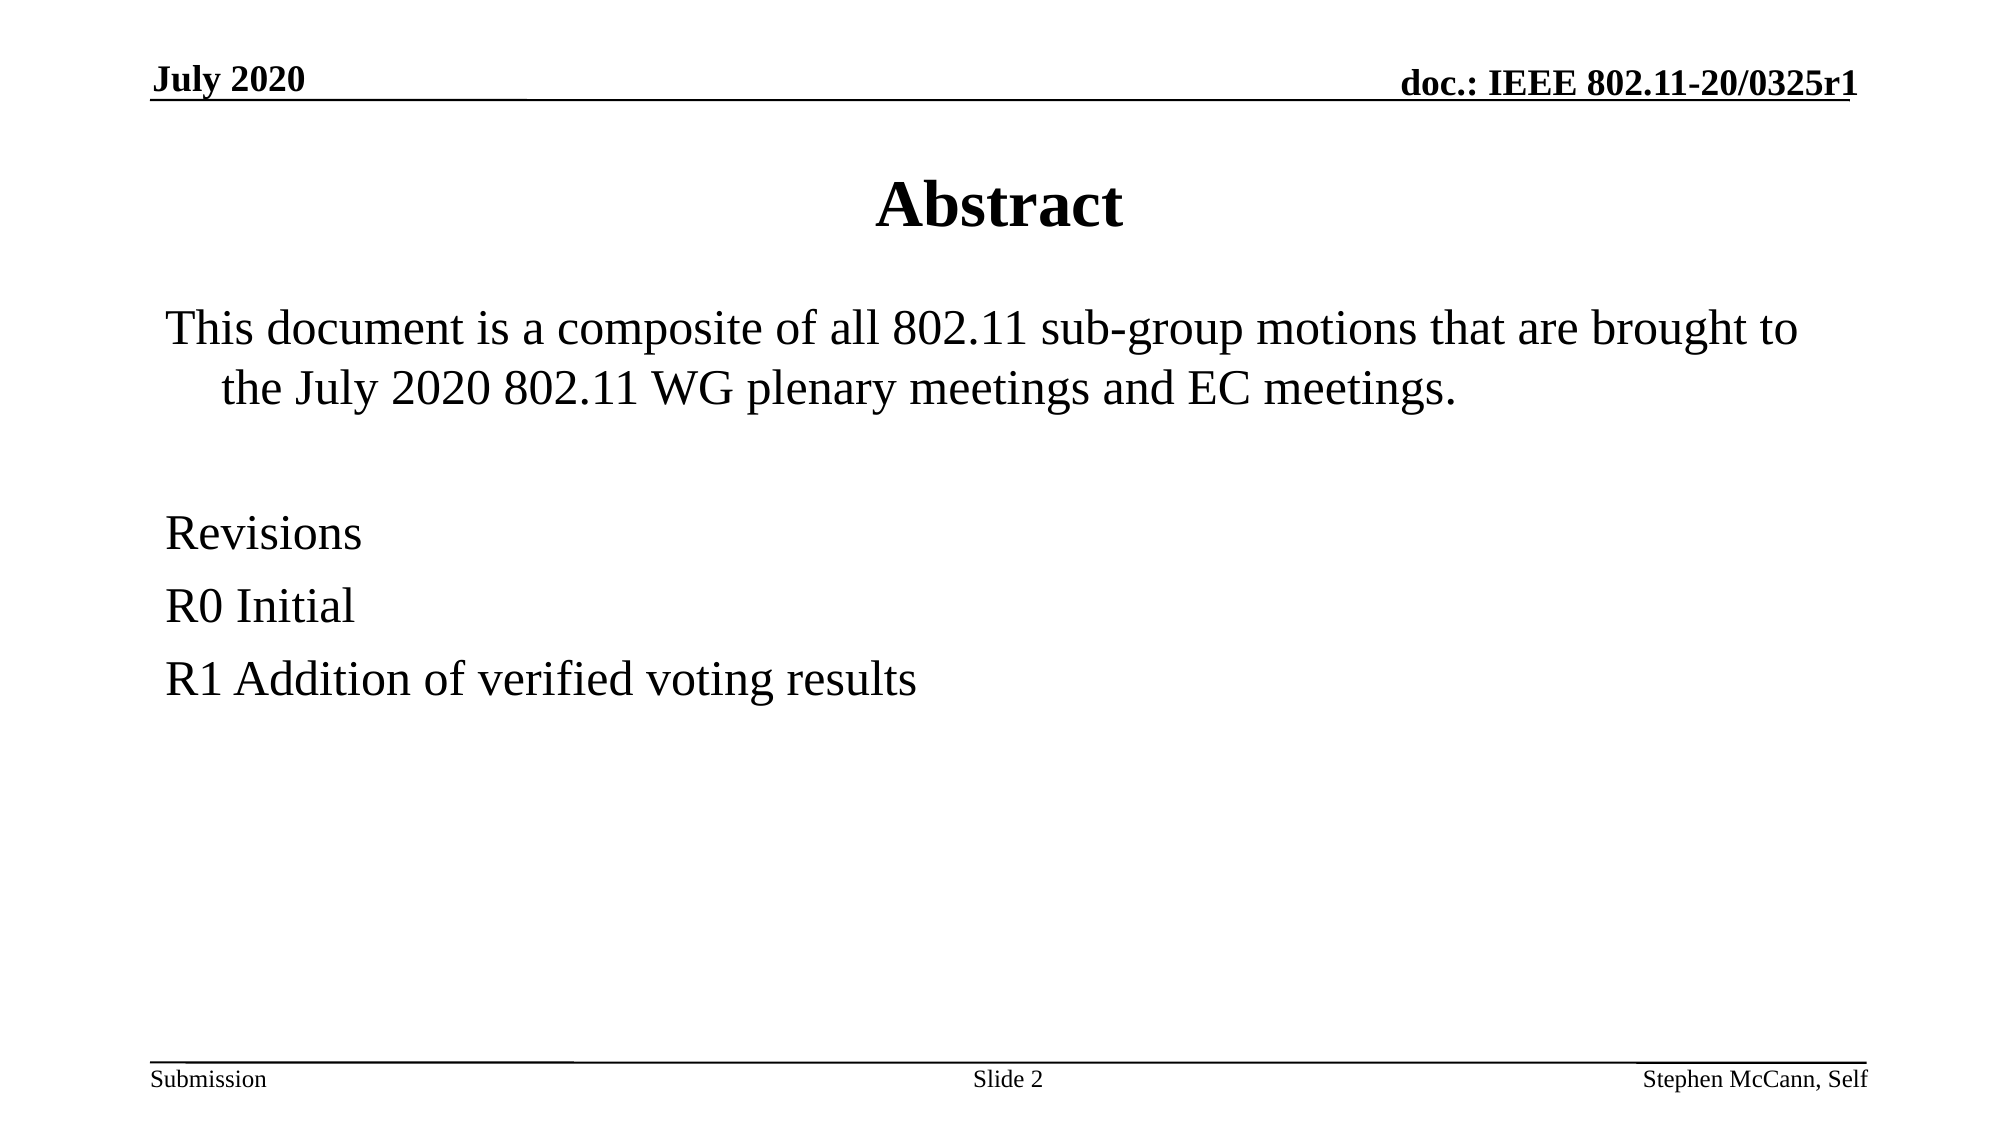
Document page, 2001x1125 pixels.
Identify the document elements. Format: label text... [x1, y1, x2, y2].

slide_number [152, 54, 563, 100]
list This document is a composite of all 802.11 sub-group motions that are brought to the July 2020 802.11 WG plenary meetings and EC meetings. Revisions R0 Initial R1 Addition of verified voting results [149, 286, 1850, 1000]
title Abstract [149, 112, 1850, 286]
slide_number Slide 2 [950, 1061, 1067, 1123]
footer Stephen McCann, Self [1171, 1061, 1869, 1093]
